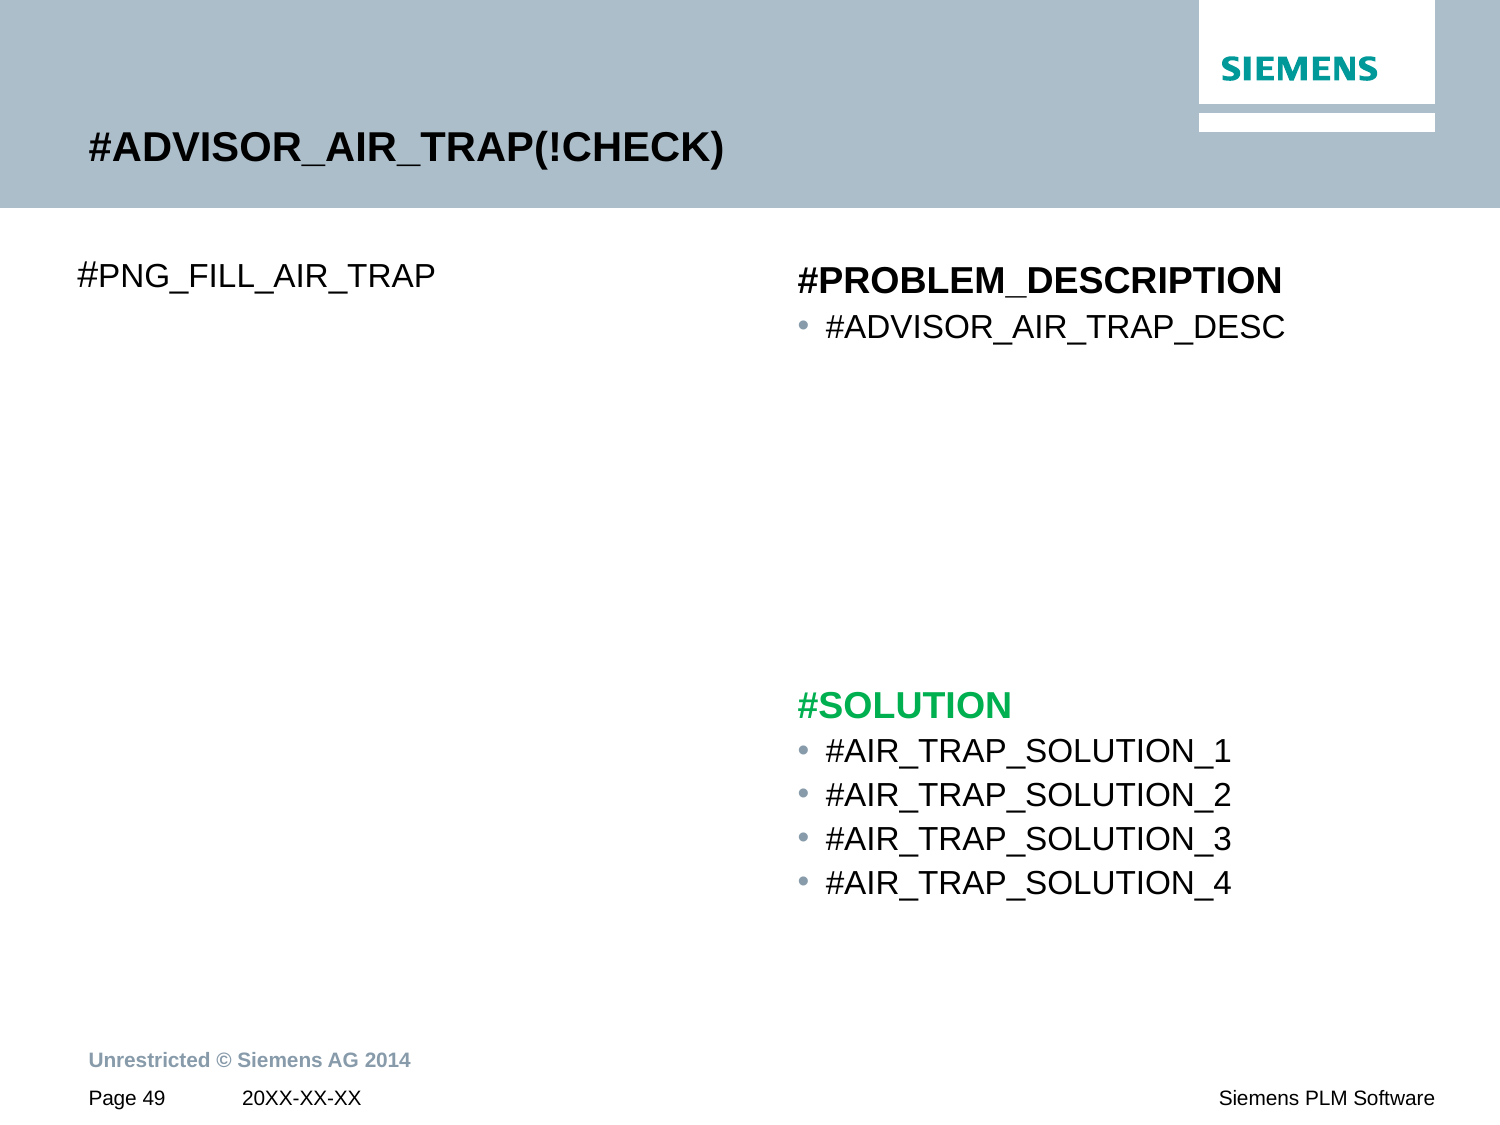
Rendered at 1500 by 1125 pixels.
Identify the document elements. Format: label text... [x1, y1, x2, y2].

text_box #PROBLEM_DESCRIPTION #ADVISOR_AIR_TRAP_DESC [782, 244, 1424, 391]
text_box #PNG_FILL_AIR_TRAP [35, 226, 721, 758]
text_box #SOLUTION #AIR_TRAP_SOLUTION_1 #AIR_TRAP_SOLUTION_2 #AIR_TRAP_SOLUTION_3 #AIR_TRAP_SOLUTION_4 [782, 668, 1424, 947]
title #ADVISOR_AIR_TRAP(!CHECK) [0, 0, 1500, 209]
